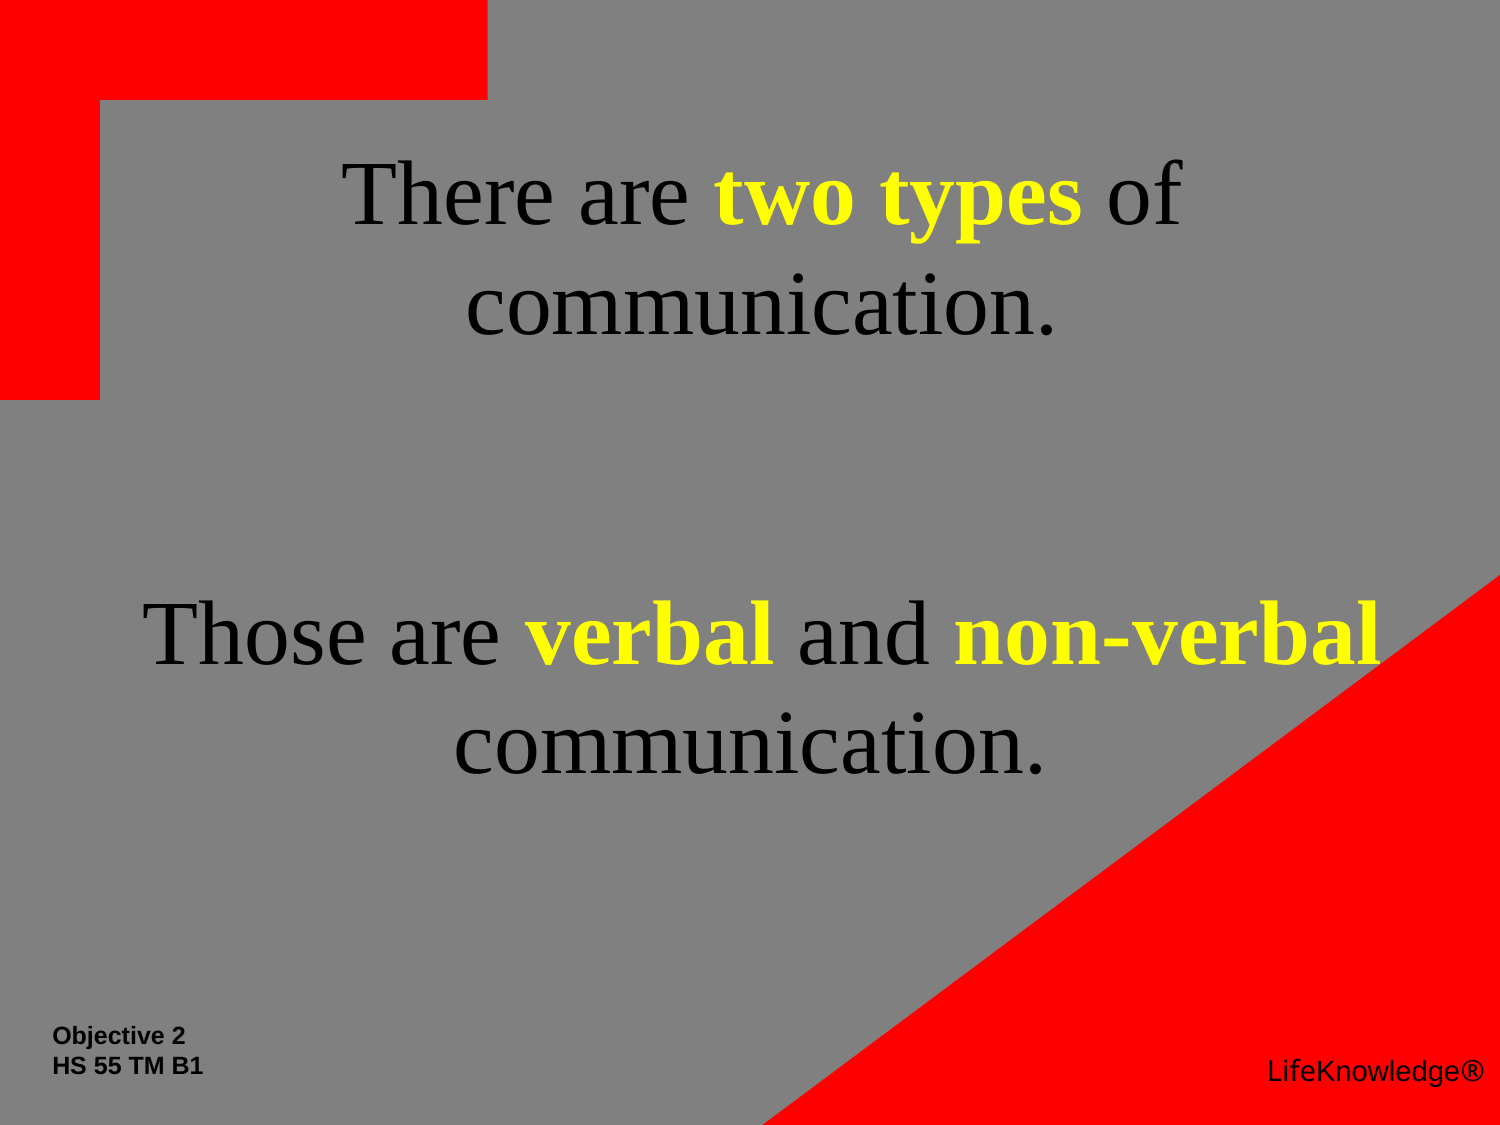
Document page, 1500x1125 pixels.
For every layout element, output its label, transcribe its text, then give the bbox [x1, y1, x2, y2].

text_box Objective 2 HS 55 TM B1 [37, 1012, 227, 1088]
title There are two types of communication. Those are verbal and non-verbal communication. [112, 362, 1413, 801]
footer LifeKnowledge® [37, 1049, 1500, 1125]
